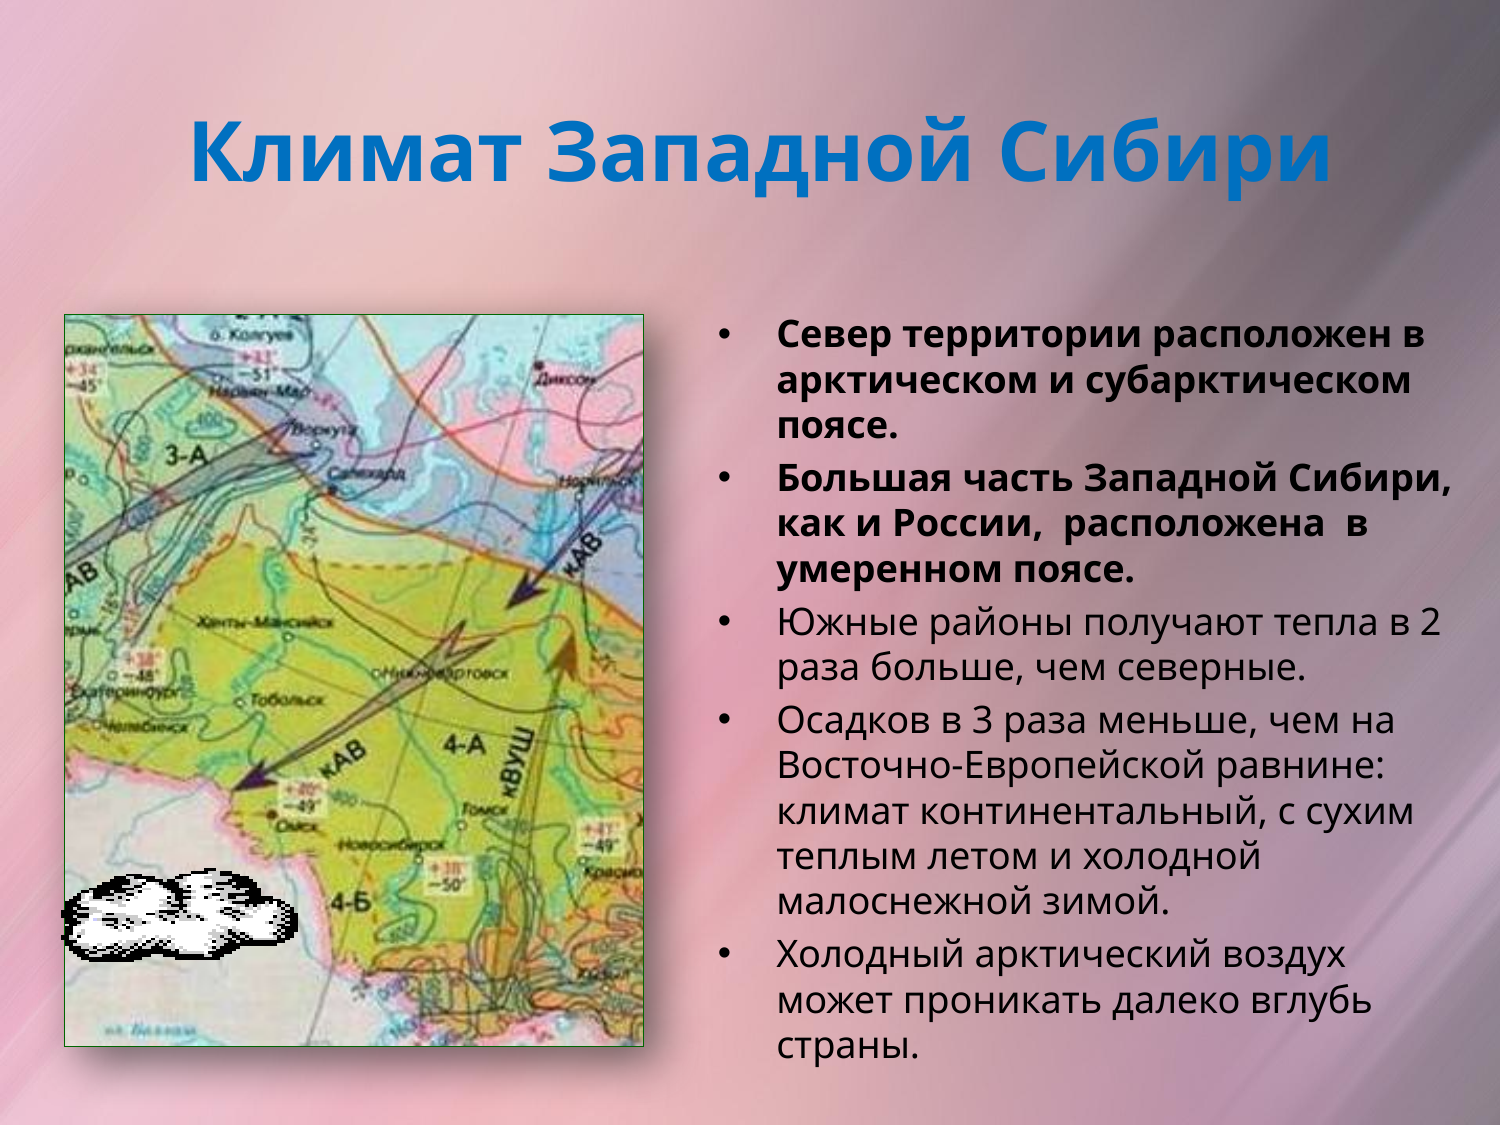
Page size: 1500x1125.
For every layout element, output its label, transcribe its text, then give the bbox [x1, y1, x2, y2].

list Север территории расположен в арктическом и субарктическом поясе. Большая часть Западной Сибири, как и России, расположена в умеренном поясе. Южные районы получают тепла в 2 раза больше, чем северные. Осадков в 3 раза меньше, чем на Восточно-Европейской равнине: климат континентальный, с сухим теплым летом и холодной малоснежной зимой. Холодный арктический воздух может проникать далеко вглубь страны. [702, 302, 1471, 1094]
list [64, 314, 644, 1048]
picture [0, 0, 1500, 1125]
title Климат Западной Сибири [64, 54, 1459, 243]
